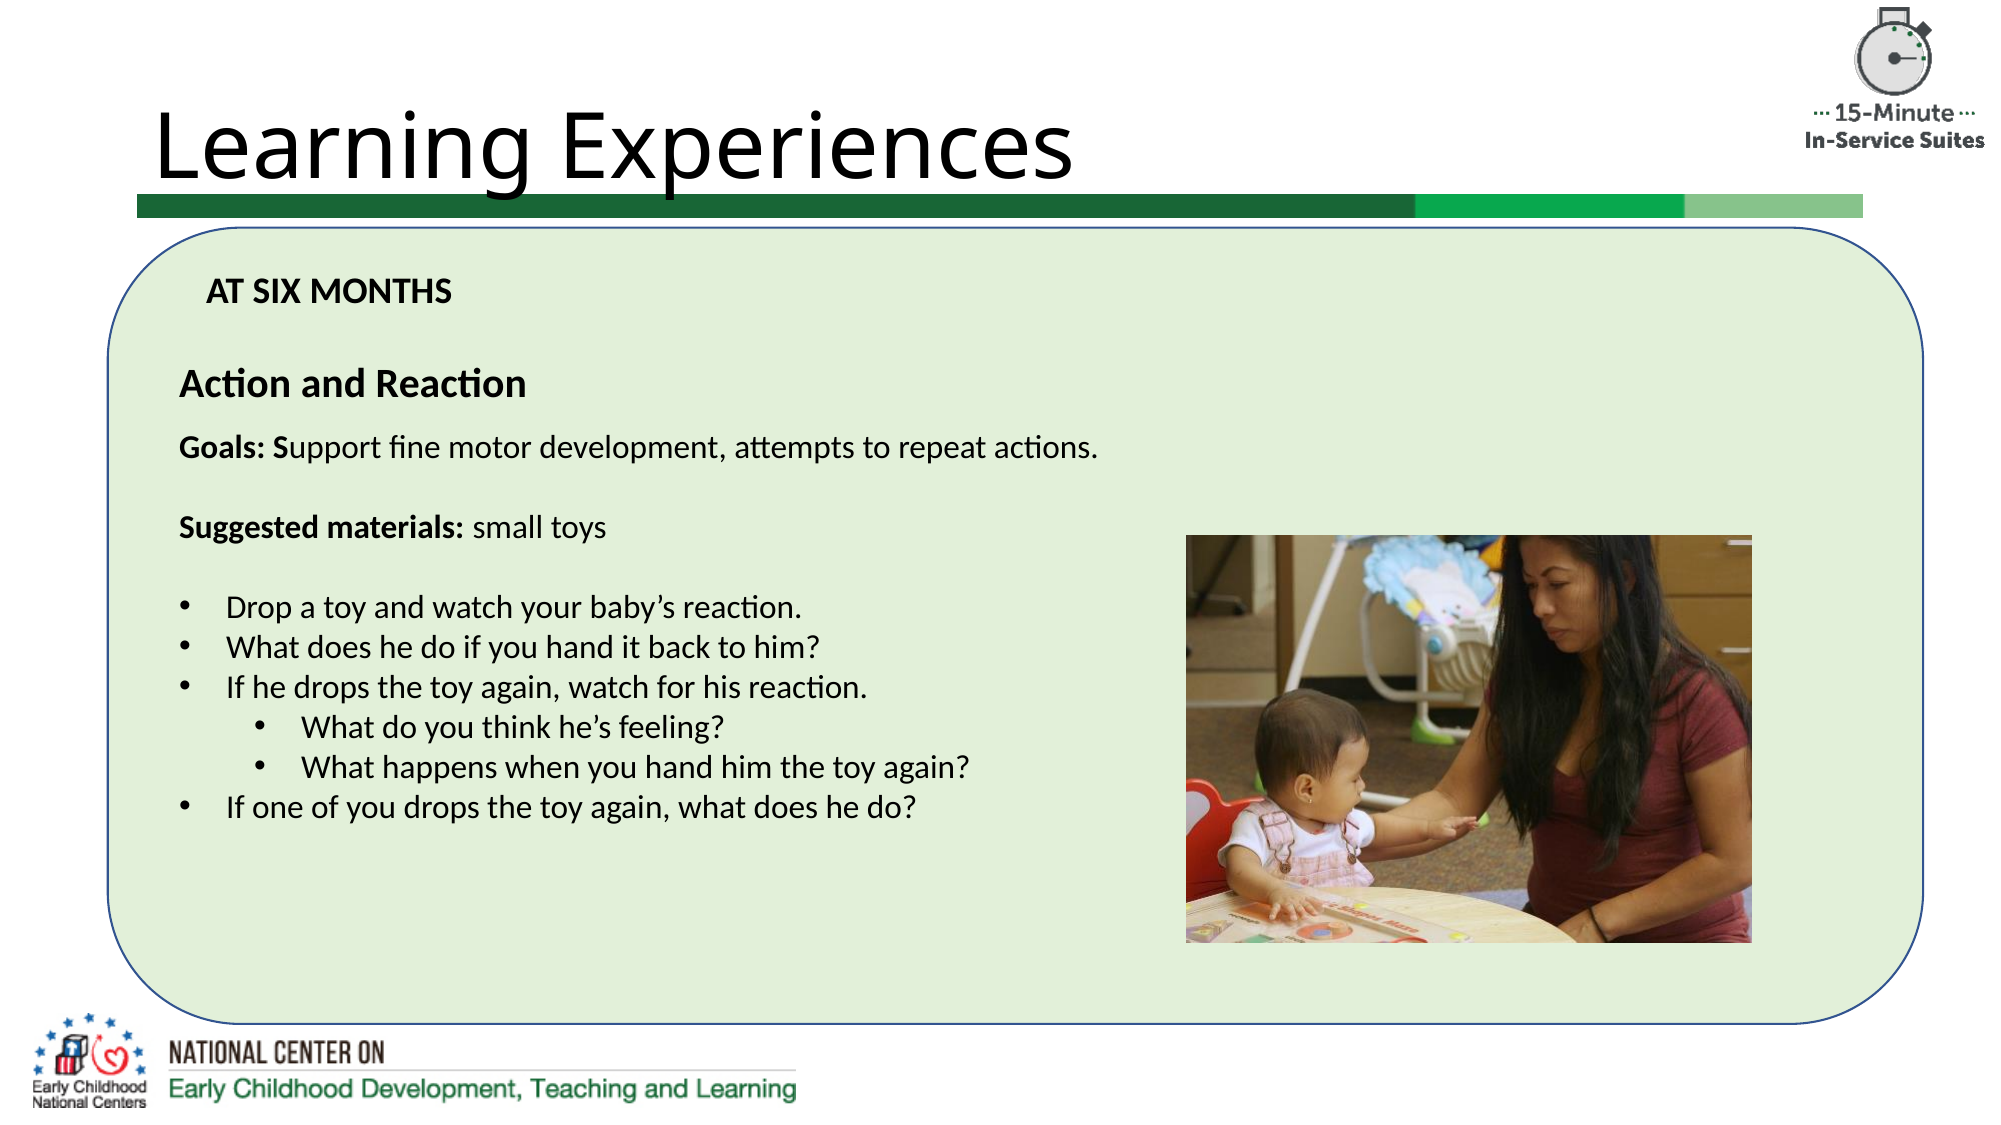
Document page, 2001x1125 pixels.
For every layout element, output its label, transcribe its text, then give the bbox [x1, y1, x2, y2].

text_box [107, 227, 1924, 1125]
title Learning Experiences [137, 69, 1863, 227]
picture [1790, 0, 1999, 161]
picture [33, 1013, 107, 1108]
picture [1186, 535, 1752, 943]
